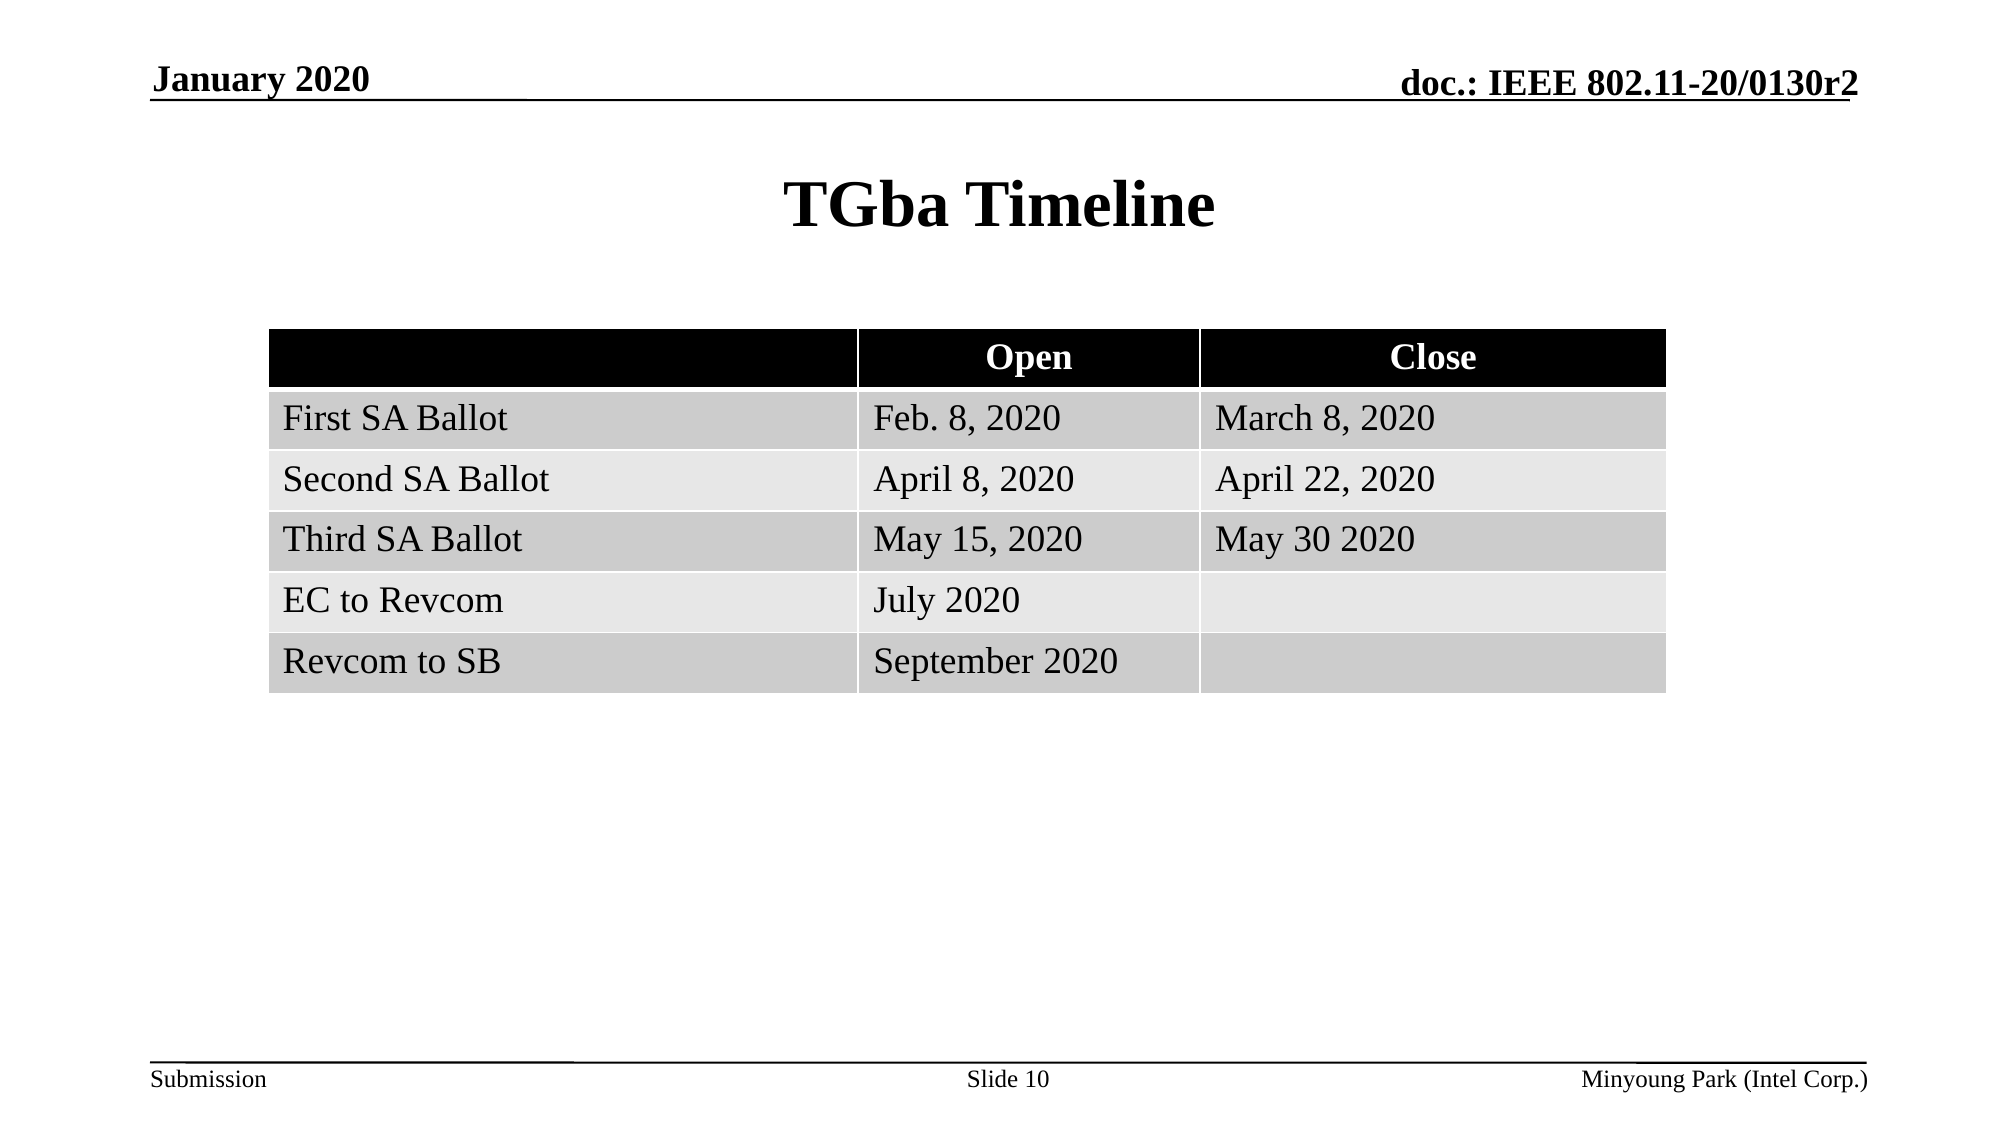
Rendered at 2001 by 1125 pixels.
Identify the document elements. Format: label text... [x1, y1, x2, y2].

table_cell May 30 2020 [1201, 512, 1666, 571]
table_header [269, 329, 857, 387]
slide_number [152, 54, 563, 100]
table_cell September 2020 [859, 633, 1199, 693]
table_cell Revcom to SB [269, 633, 857, 693]
table_cell [1201, 573, 1666, 632]
table_cell Third SA Ballot [269, 512, 857, 571]
table_cell Second SA Ballot [269, 451, 857, 510]
table_cell EC to Revcom [269, 573, 857, 632]
table_cell First SA Ballot [269, 392, 857, 449]
footer Minyoung Park (Intel Corp.) [1171, 1061, 1869, 1093]
slide_number Slide 10 [950, 1061, 1067, 1123]
title TGba Timeline [149, 112, 1850, 288]
table_header Open [859, 329, 1199, 387]
table_cell July 2020 [859, 573, 1199, 632]
table_cell [1201, 633, 1666, 693]
table_cell Feb. 8, 2020 [859, 392, 1199, 449]
table_header Close [1201, 329, 1666, 387]
table_cell April 22, 2020 [1201, 451, 1666, 510]
table_cell March 8, 2020 [1201, 392, 1666, 449]
table_cell May 15, 2020 [859, 512, 1199, 571]
table_cell April 8, 2020 [859, 451, 1199, 510]
